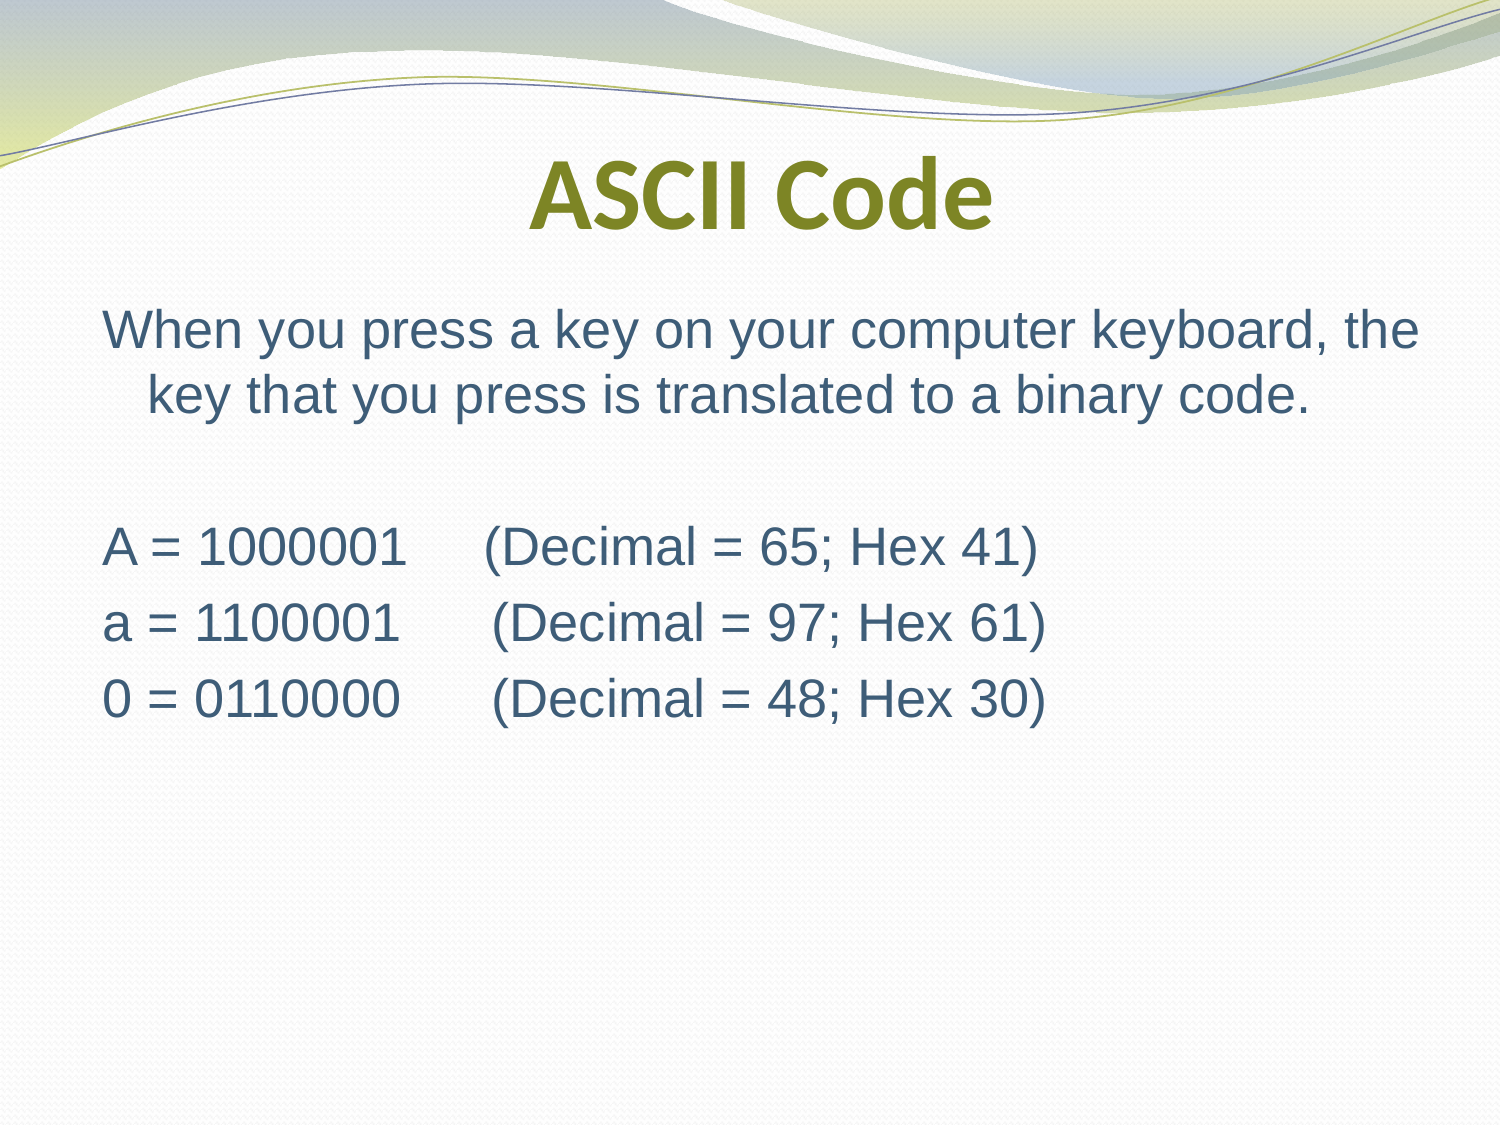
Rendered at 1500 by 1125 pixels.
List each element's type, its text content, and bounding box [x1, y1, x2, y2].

list When you press a key on your computer keyboard, the key that you press is translated to a binary code. A = 1000001 (Decimal = 65; Hex 41) a = 1100001 (Decimal = 97; Hex 61) 0 = 0110000 (Decimal = 48; Hex 30) [87, 287, 1438, 1038]
title ASCII Code [87, 62, 1438, 250]
